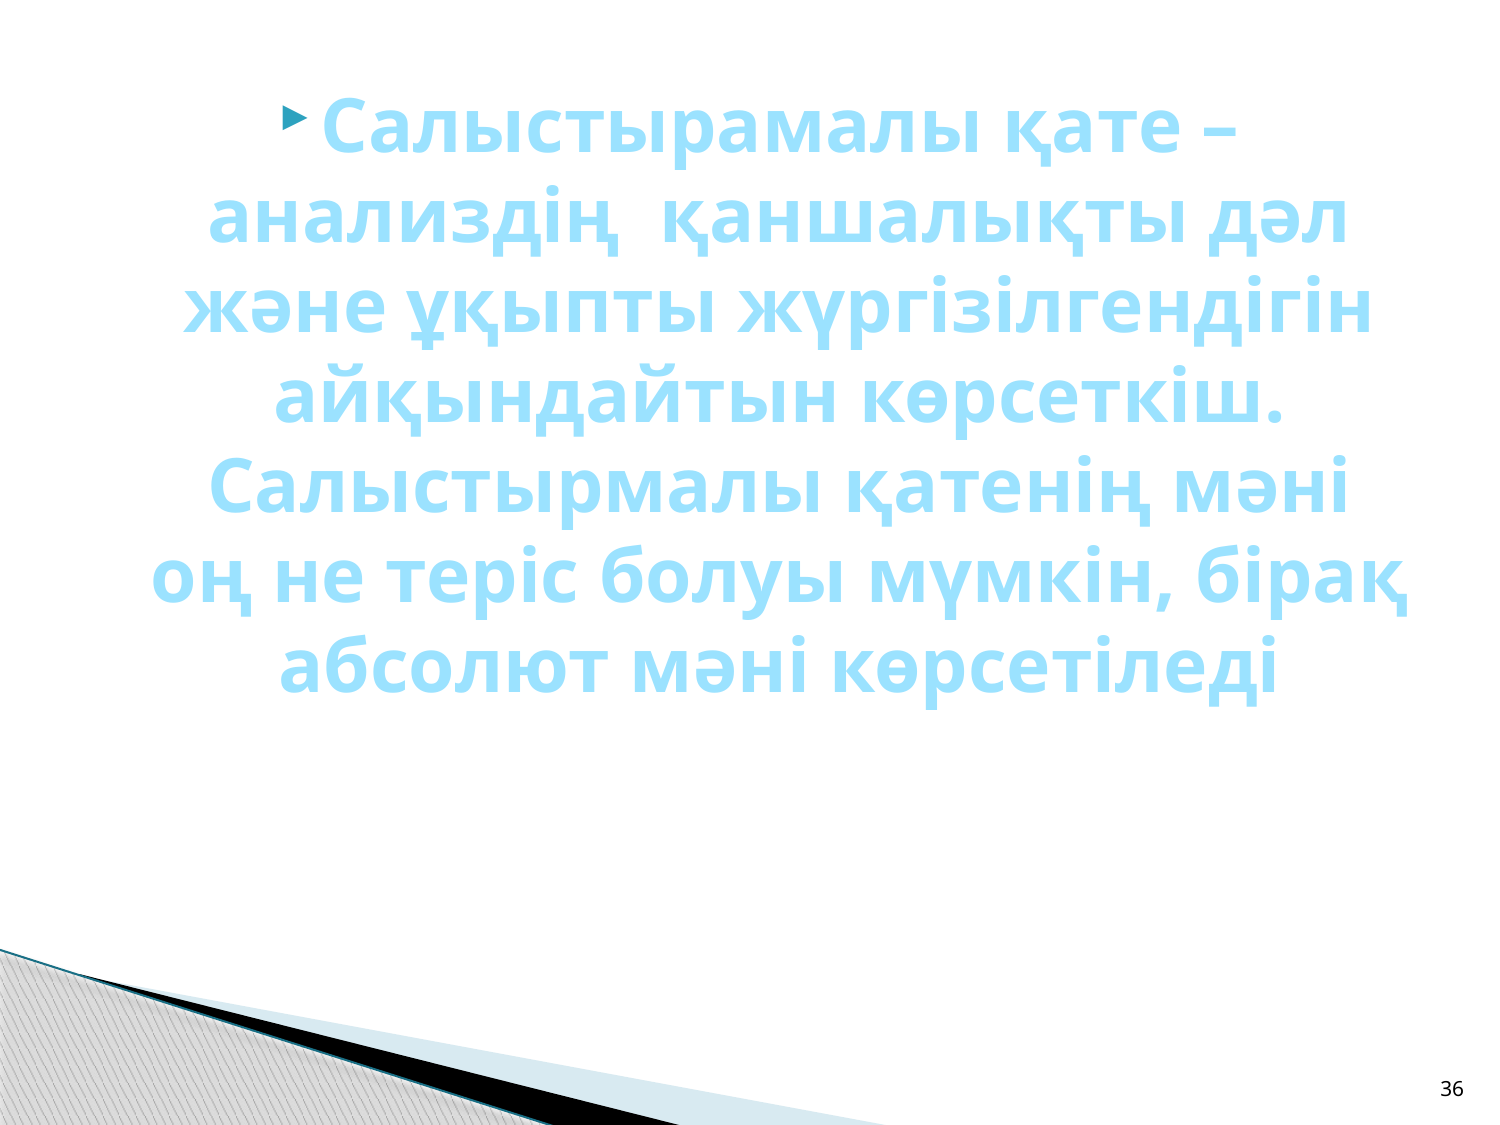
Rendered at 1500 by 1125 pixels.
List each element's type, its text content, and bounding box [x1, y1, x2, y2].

slide_number 36 [1418, 1051, 1479, 1112]
list Салыстырамалы қате – анализдің қаншалықты дәл және ұқыпты жүргiзiлгендiгiн айқындайтын көрсеткiш. Салыстырмалы қатенің мәні оң не теріс болуы мүмкін, бірақ абсолют мәні көрсетіледі [74, 70, 1426, 986]
